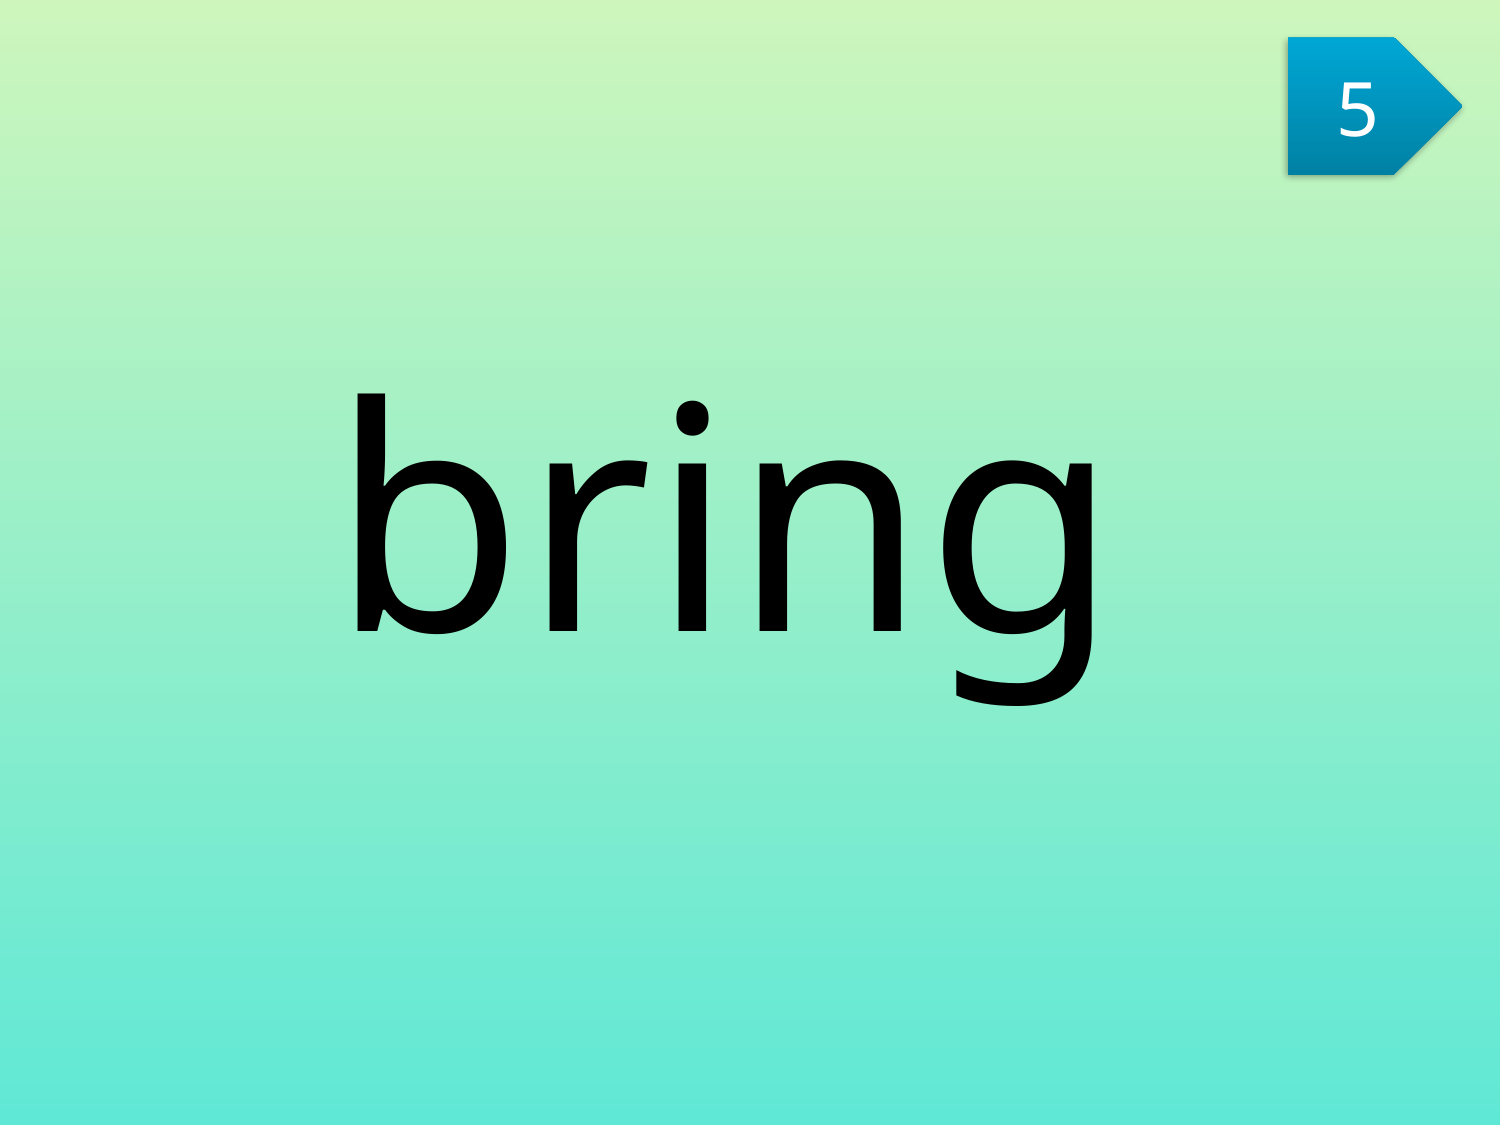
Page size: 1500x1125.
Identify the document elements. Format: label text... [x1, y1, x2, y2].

text_box 5 [1287, 37, 1463, 175]
title bring [50, 412, 1400, 600]
